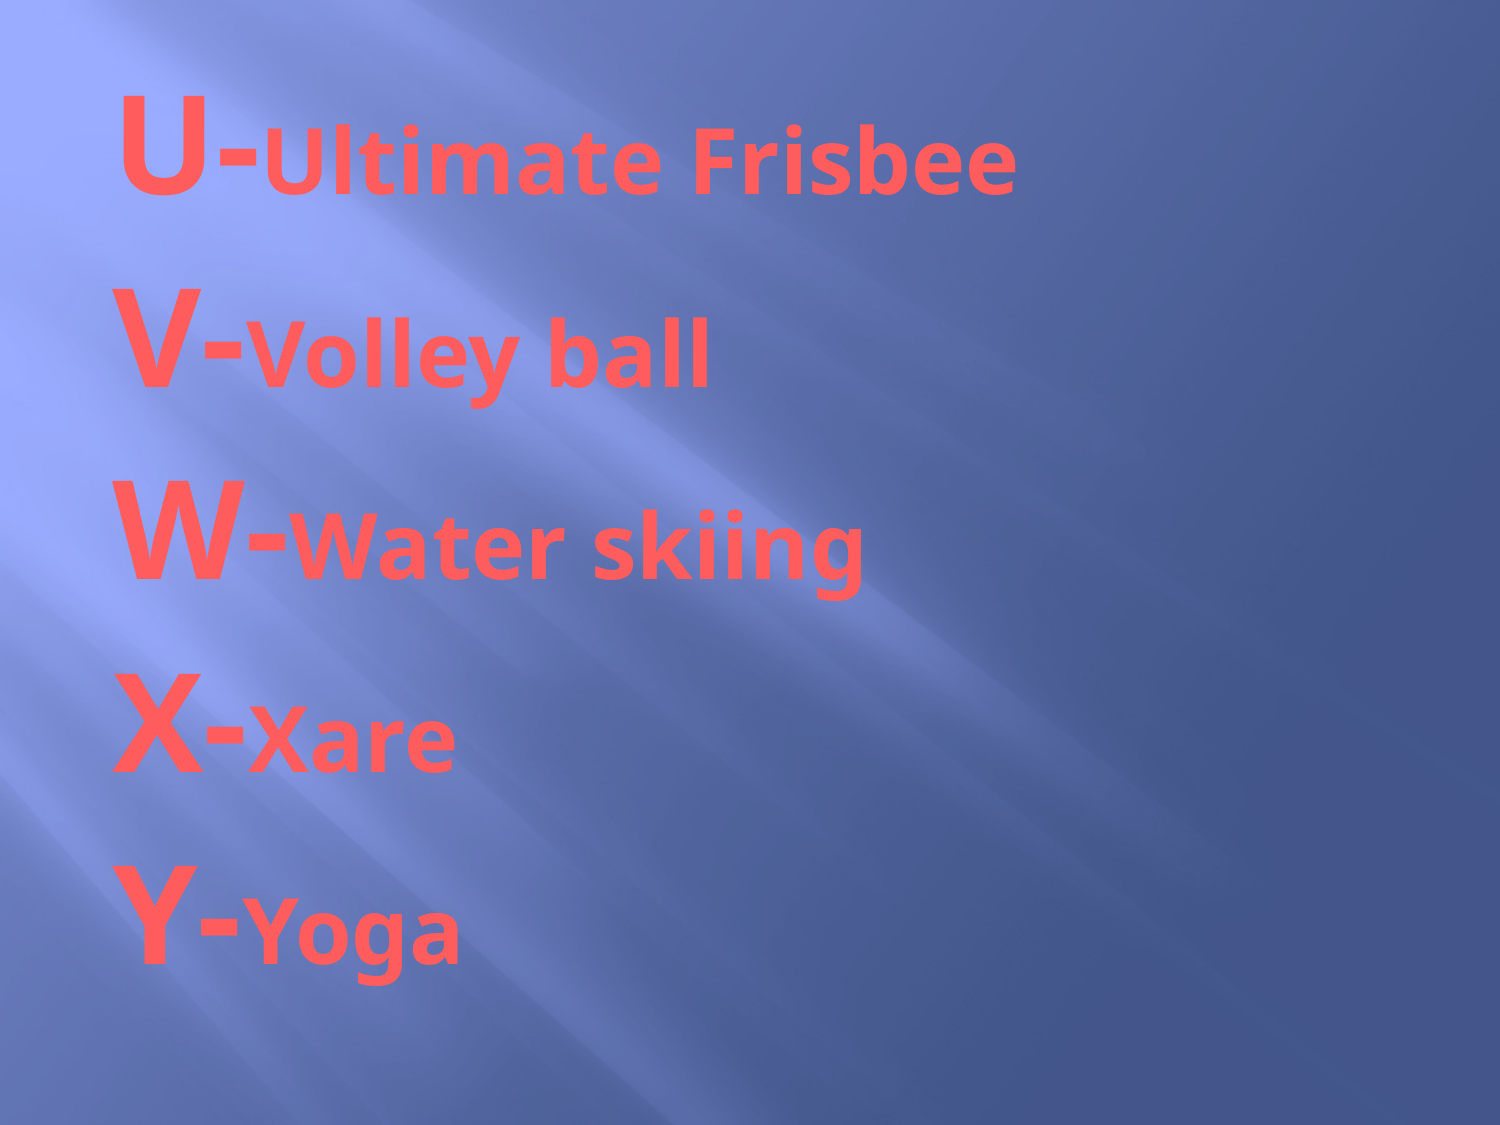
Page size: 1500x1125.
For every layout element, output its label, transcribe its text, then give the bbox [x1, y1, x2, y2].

list U-Ultimate Frisbee V-Volley ball W-Water skiing X-Xare Y-Yoga [75, 50, 1425, 1035]
